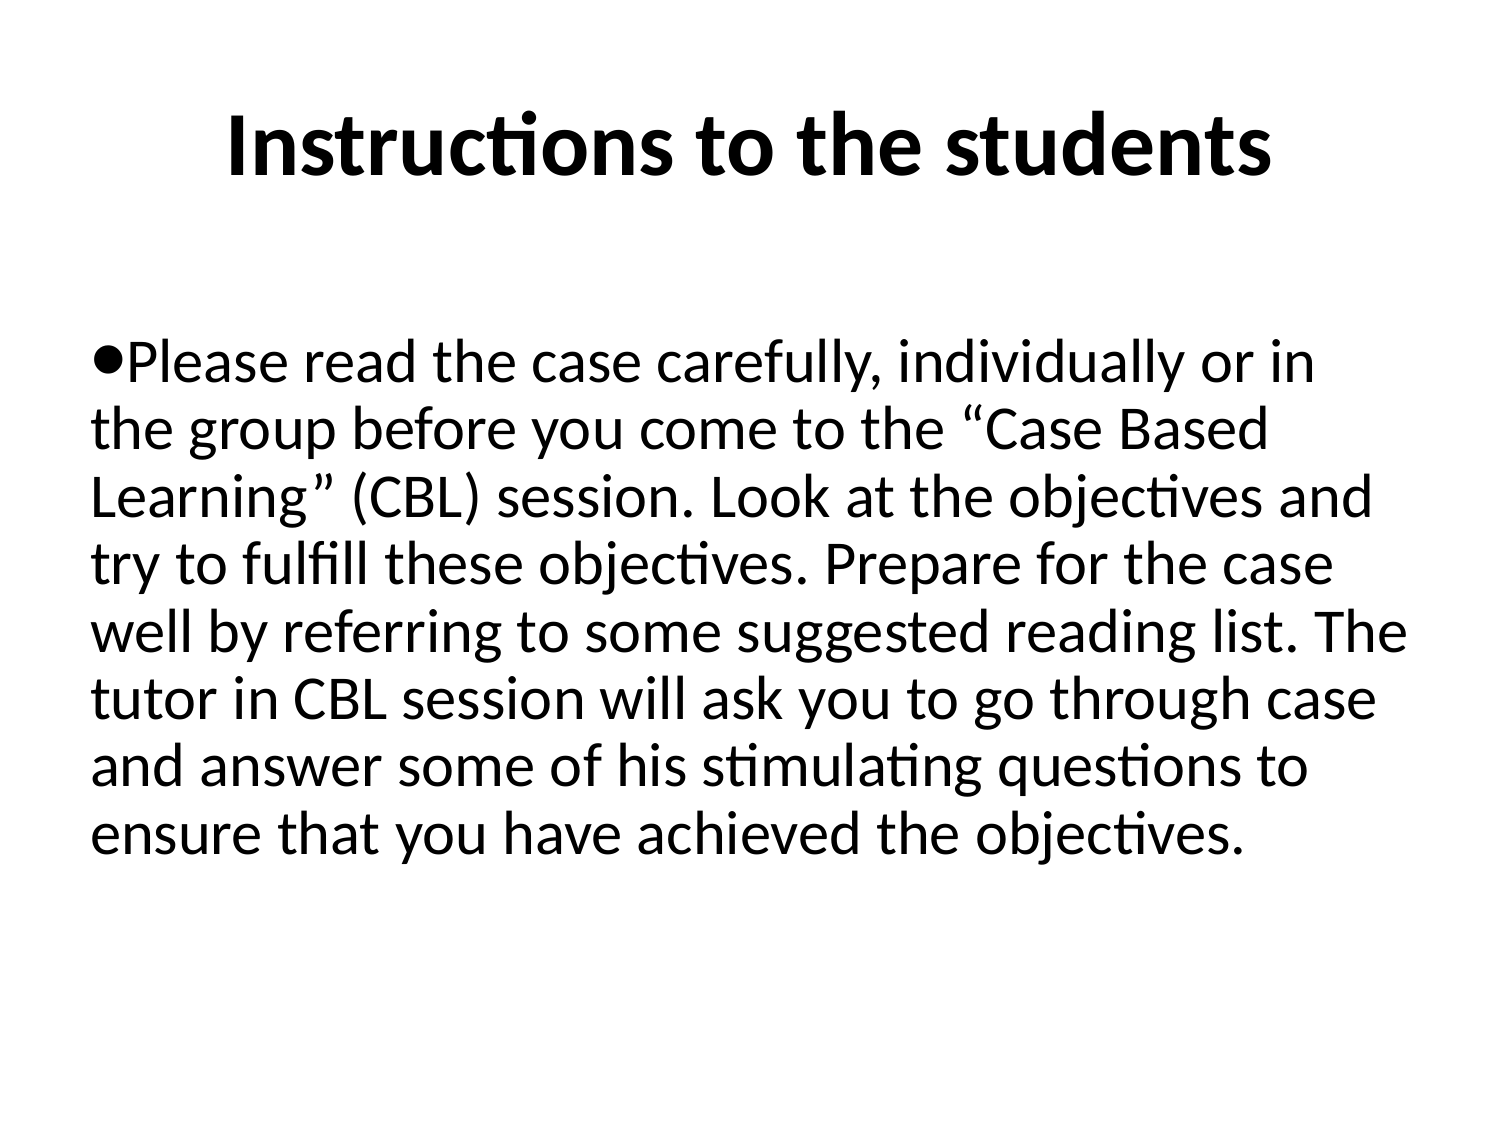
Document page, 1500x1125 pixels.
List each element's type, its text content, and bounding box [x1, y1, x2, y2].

title Instructions to the students [75, 45, 1425, 233]
list Please read the case carefully, individually or in the group before you come to the “Case Based Learning” (CBL) session. Look at the objectives and try to fulfill these objectives. Prepare for the case well by referring to some suggested reading list. The tutor in CBL session will ask you to go through case and answer some of his stimulating questions to ensure that you have achieved the objectives. [75, 262, 1425, 1005]
